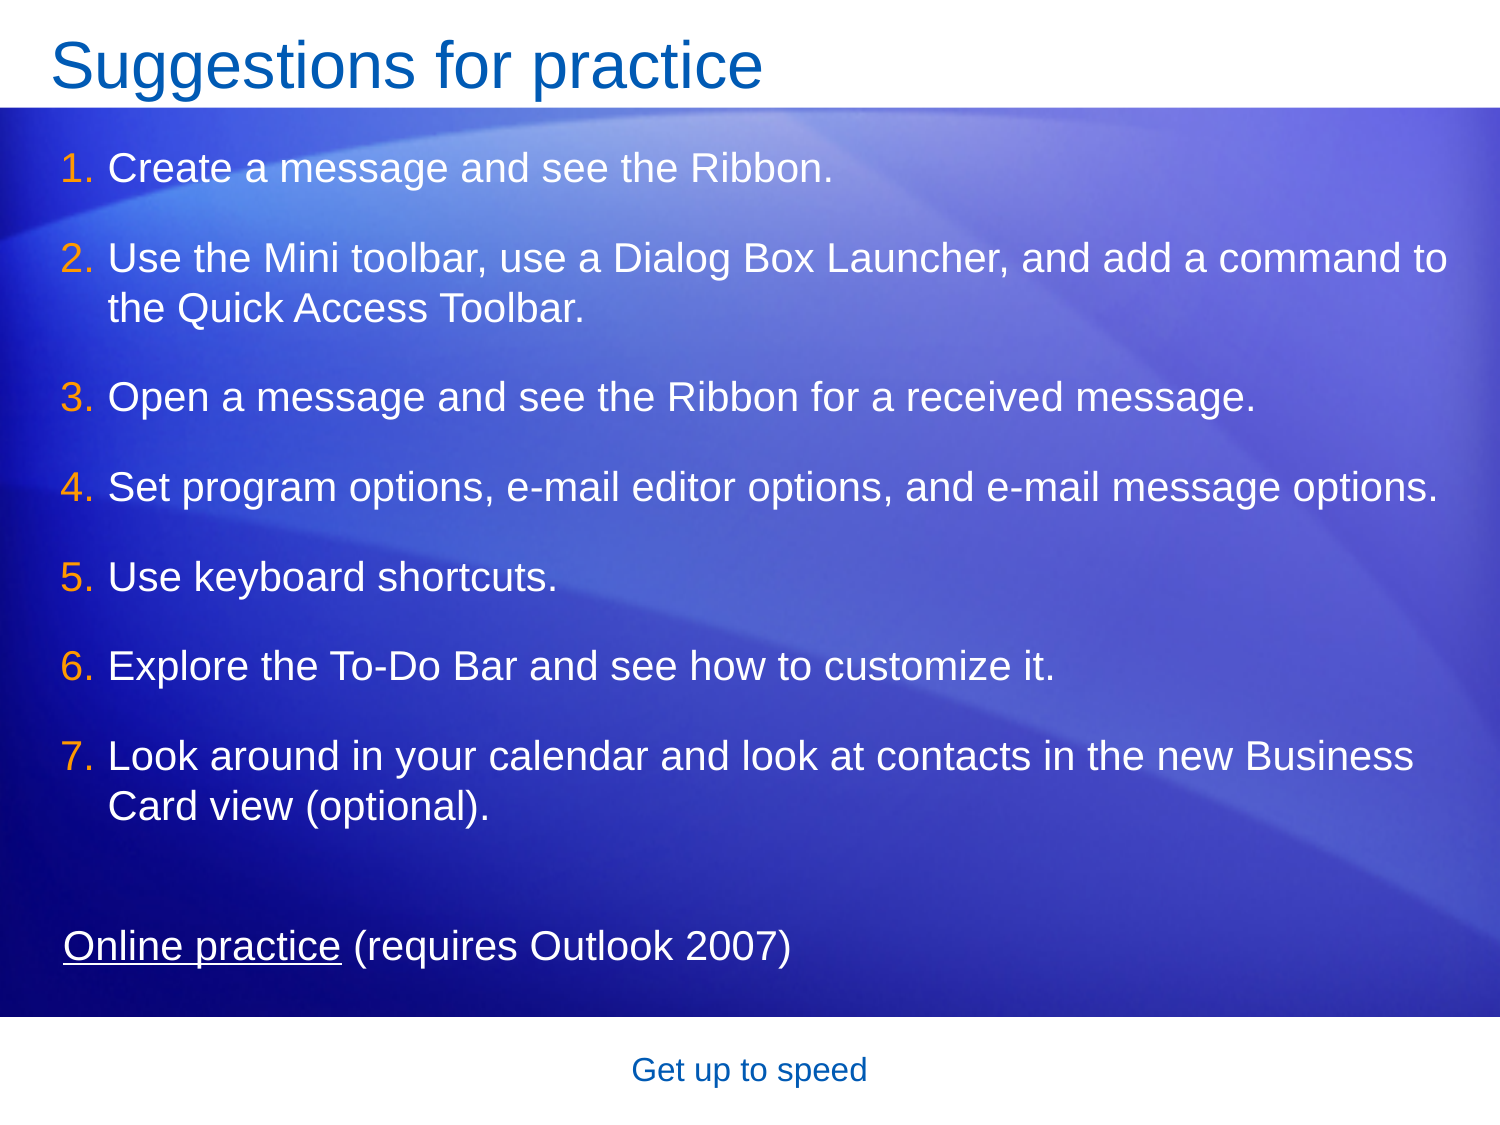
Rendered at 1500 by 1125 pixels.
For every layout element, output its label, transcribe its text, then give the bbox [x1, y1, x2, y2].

list Create a message and see the Ribbon. Use the Mini toolbar, use a Dialog Box Launcher, and add a command to the Quick Access Toolbar. Open a message and see the Ribbon for a received message. Set program options, e-mail editor options, and e-mail message options. Use keyboard shortcuts. Explore the To-Do Bar and see how to customize it. Look around in your calendar and look at contacts in the new Business Card view (optional). [45, 133, 1500, 768]
title Suggestions for practice [34, 11, 1386, 113]
picture [0, 108, 1500, 1017]
text_box Online practice (requires Outlook 2007) [48, 911, 1432, 998]
footer Get up to speed [445, 1016, 1055, 1096]
